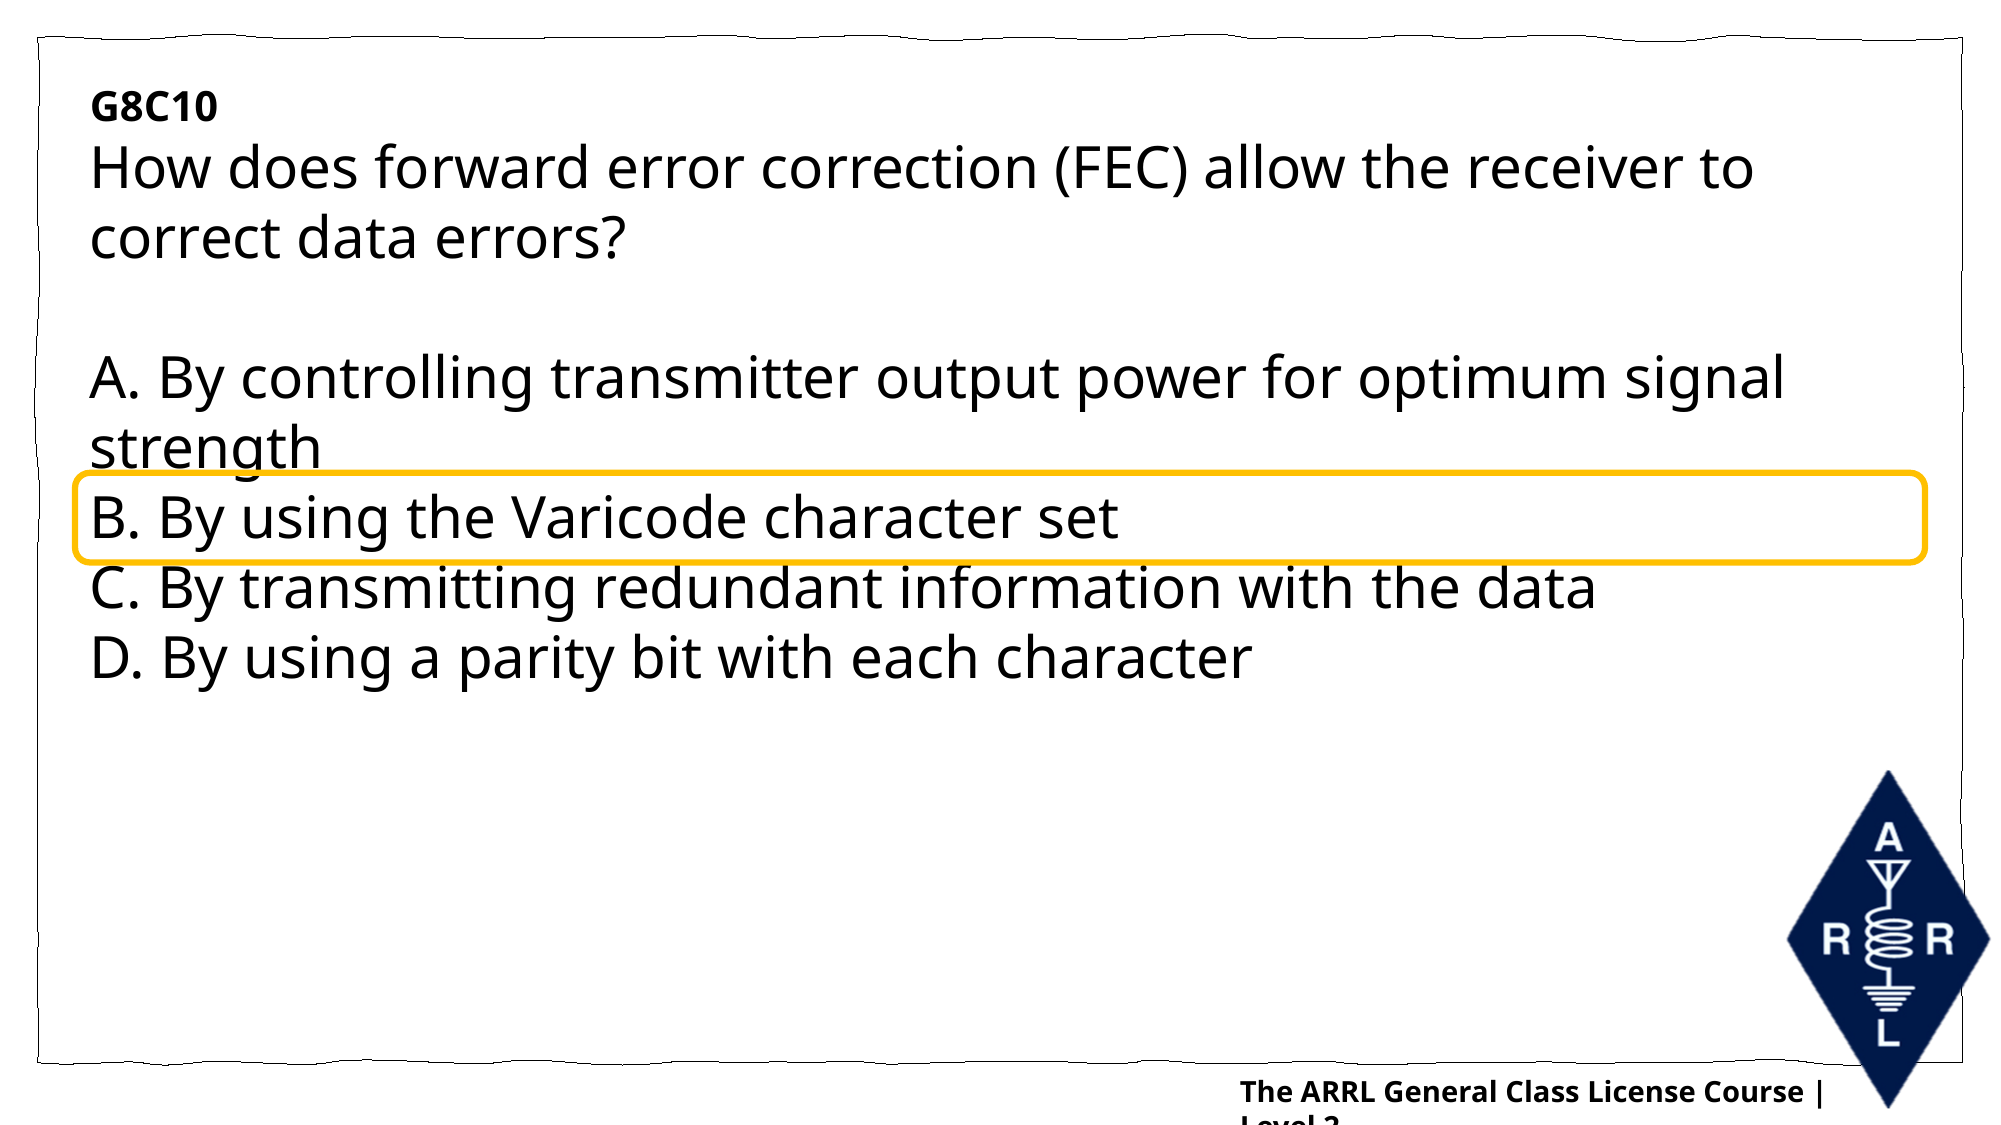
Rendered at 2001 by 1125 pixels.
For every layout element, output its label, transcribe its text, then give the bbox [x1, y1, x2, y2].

text_box [73, 471, 1927, 564]
text_box G8C10 How does forward error correction (FEC) allow the receiver to correct data errors? A. By controlling transmitter output power for optimum signal strength B. By using the Varicode character set C. By transmitting redundant information with the data D. By using a parity bit with each character [75, 556, 1850, 698]
text_box G8C10 How does forward error correction (FEC) allow the receiver to correct data errors? A. By controlling transmitter output power for optimum signal strength B. By using the Varicode character set C. By transmitting redundant information with the data D. By using a parity bit with each character [75, 72, 1850, 479]
picture [1773, 752, 1999, 1125]
